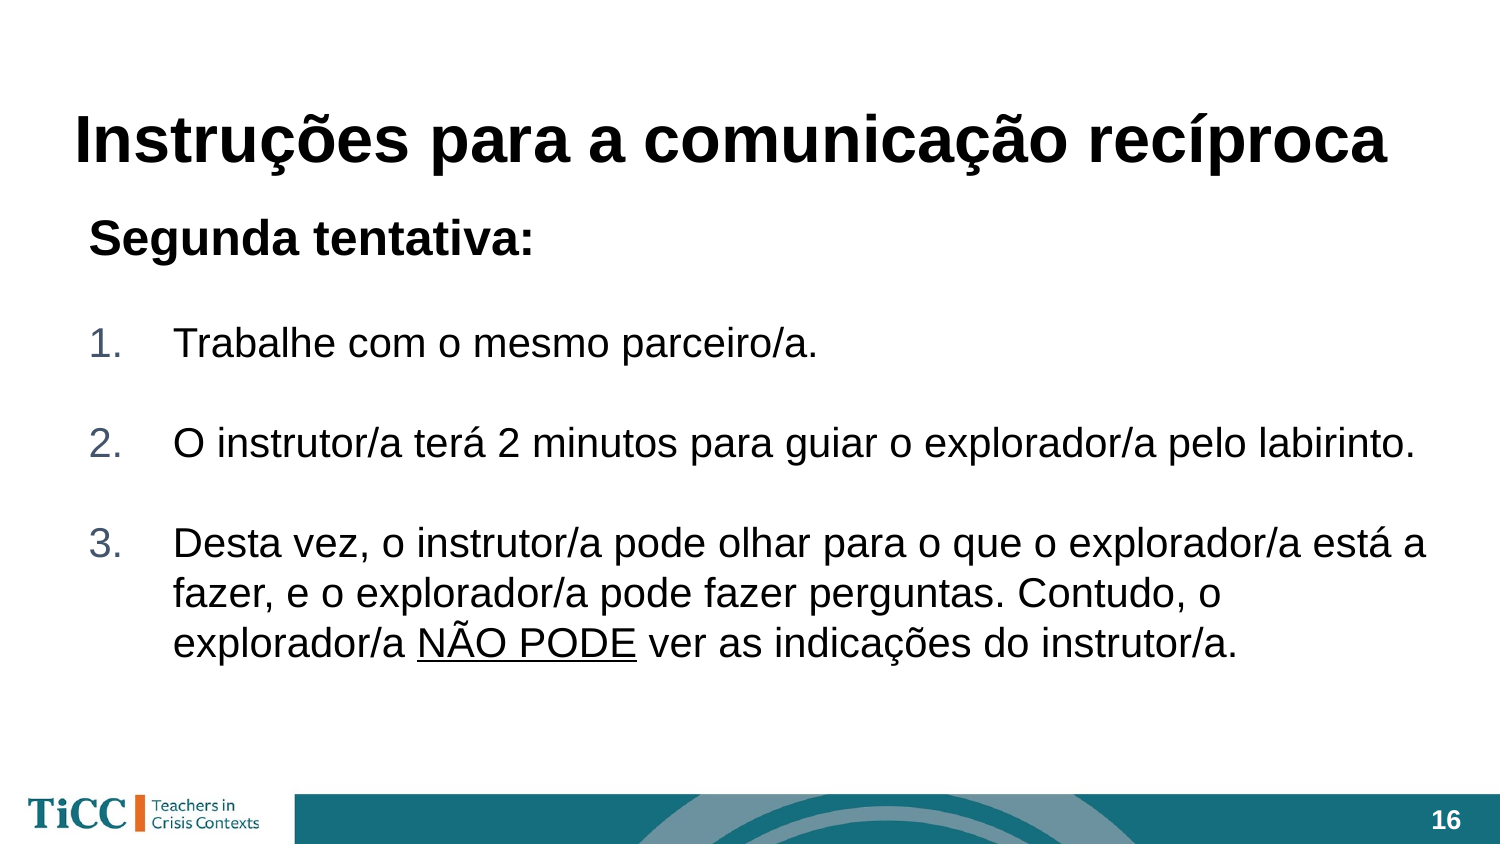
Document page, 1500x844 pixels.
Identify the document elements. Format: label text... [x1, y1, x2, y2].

list Segunda tentativa: Trabalhe com o mesmo parceiro/a. O instrutor/a terá 2 minutos para guiar o explorador/a pelo labirinto. Desta vez, o instrutor/a pode olhar para o que o explorador/a está a fazer, e o explorador/a pode fazer perguntas. Contudo, o explorador/a NÃO PODE ver as indicações do instrutor/a. [73, 190, 1451, 759]
title Instruções para a comunicação recíproca [59, 3, 1485, 191]
slide_number ‹#› [1386, 786, 1477, 844]
picture [0, 0, 1500, 844]
